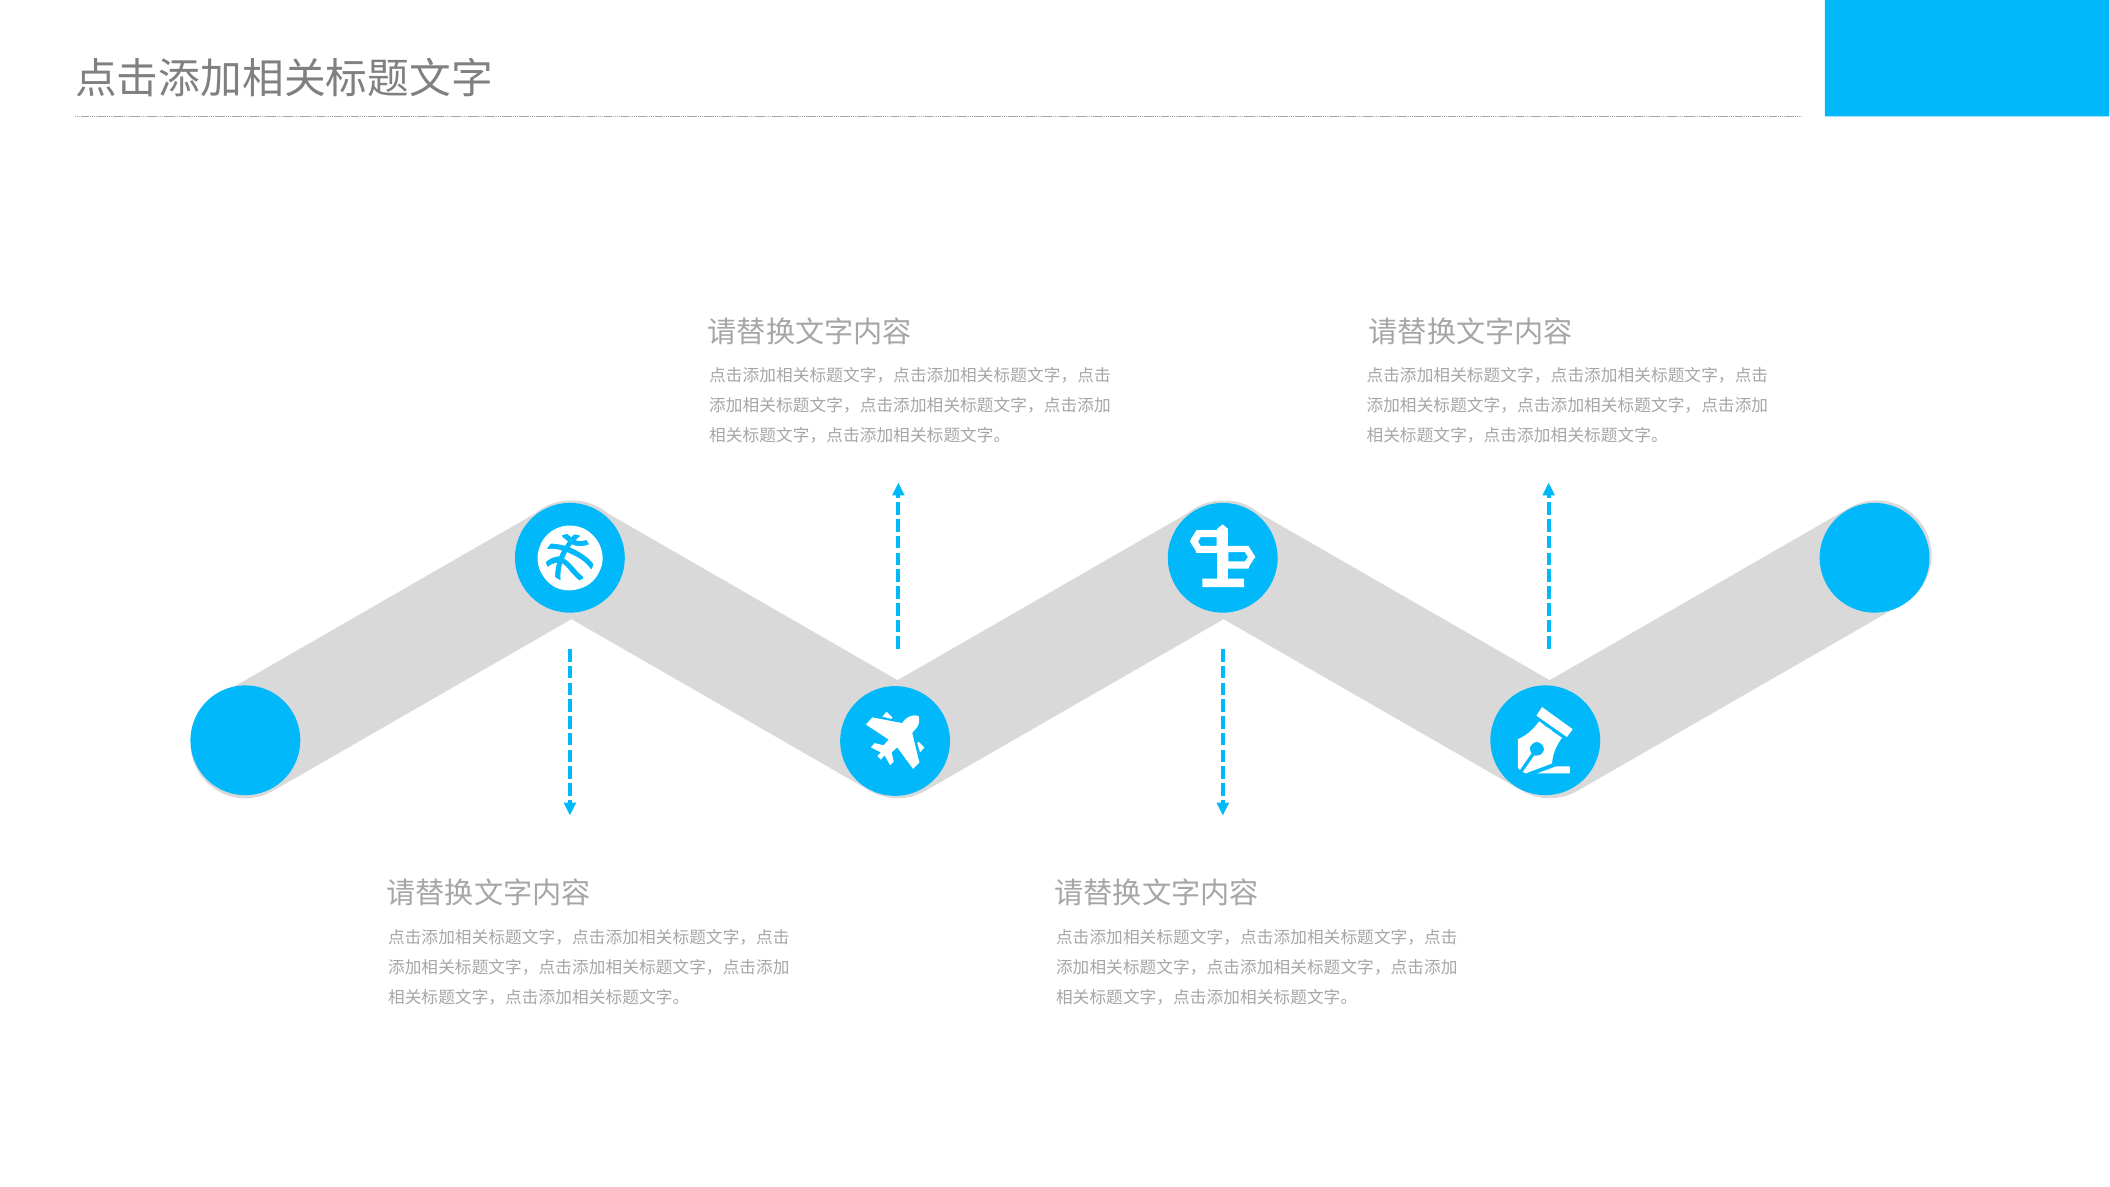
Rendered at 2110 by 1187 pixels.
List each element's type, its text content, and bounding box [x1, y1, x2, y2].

text_box 点击添加相关标题文字 [59, 44, 563, 107]
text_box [190, 268, 1930, 1030]
